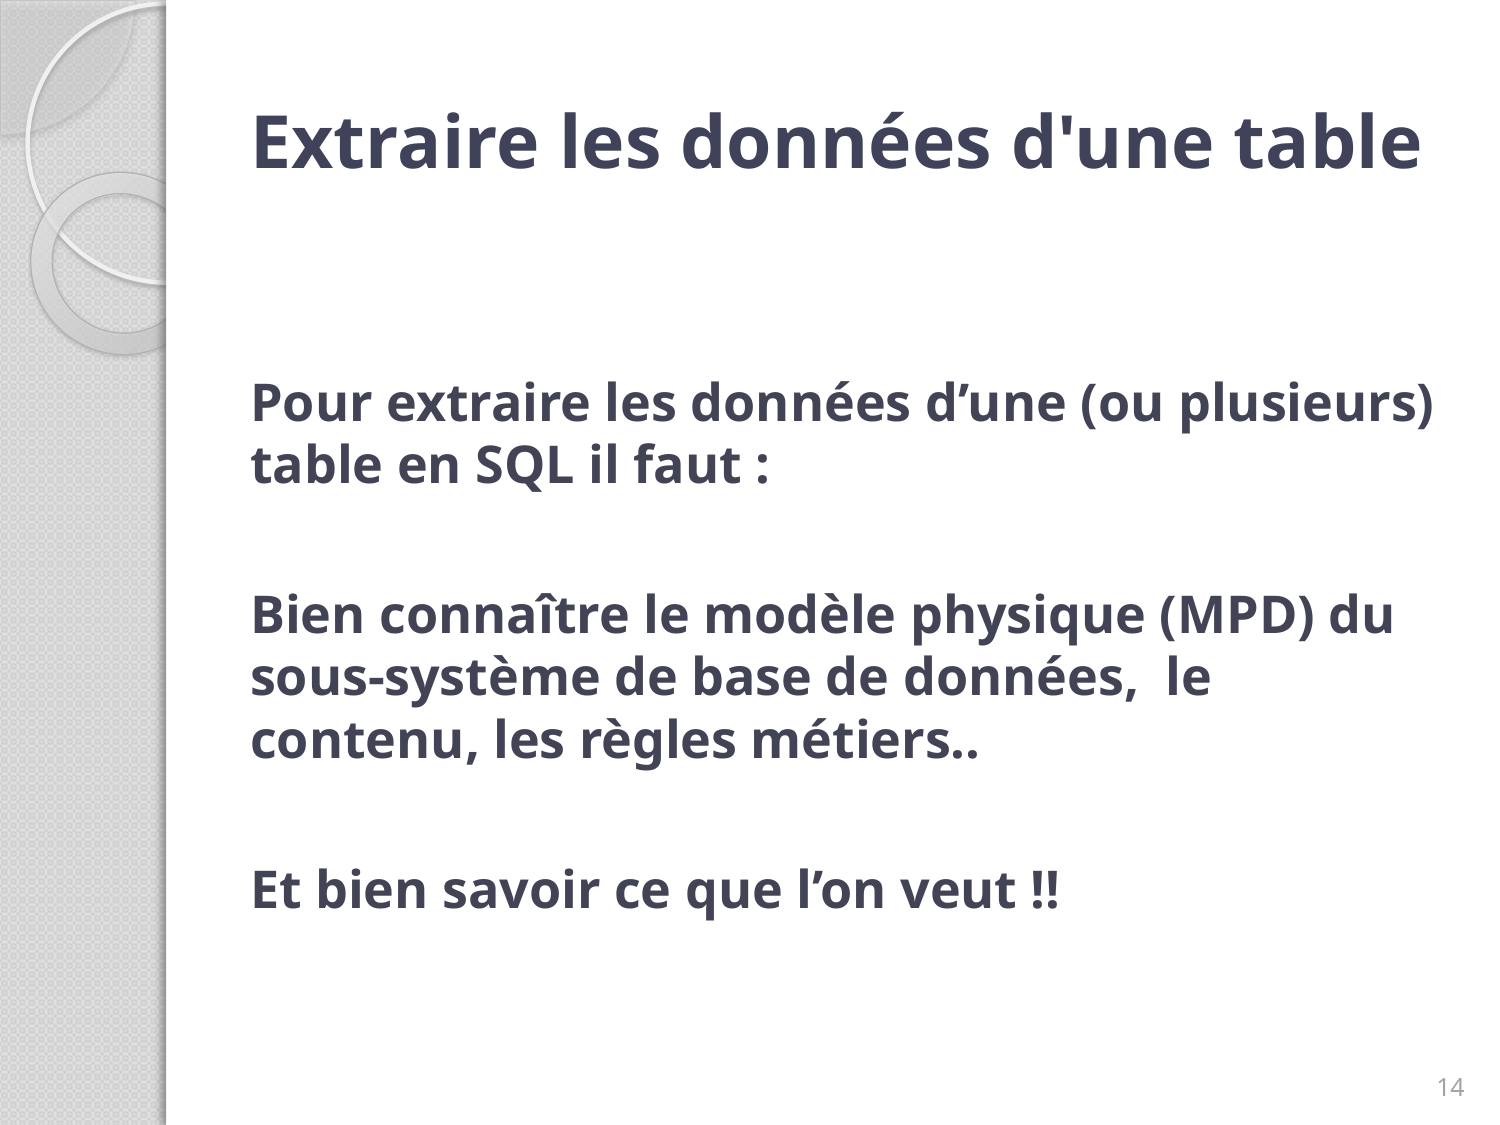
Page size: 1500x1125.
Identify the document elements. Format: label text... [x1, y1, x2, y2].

title Extraire les données d'une table [235, 45, 1466, 233]
list Pour extraire les données d’une (ou plusieurs) table en SQL il faut : Bien connaître le modèle physique (MPD) du sous-système de base de données, le contenu, les règles métiers.. Et bien savoir ce que l’on veut !! [235, 361, 1466, 1025]
slide_number 14 [1413, 1034, 1488, 1113]
